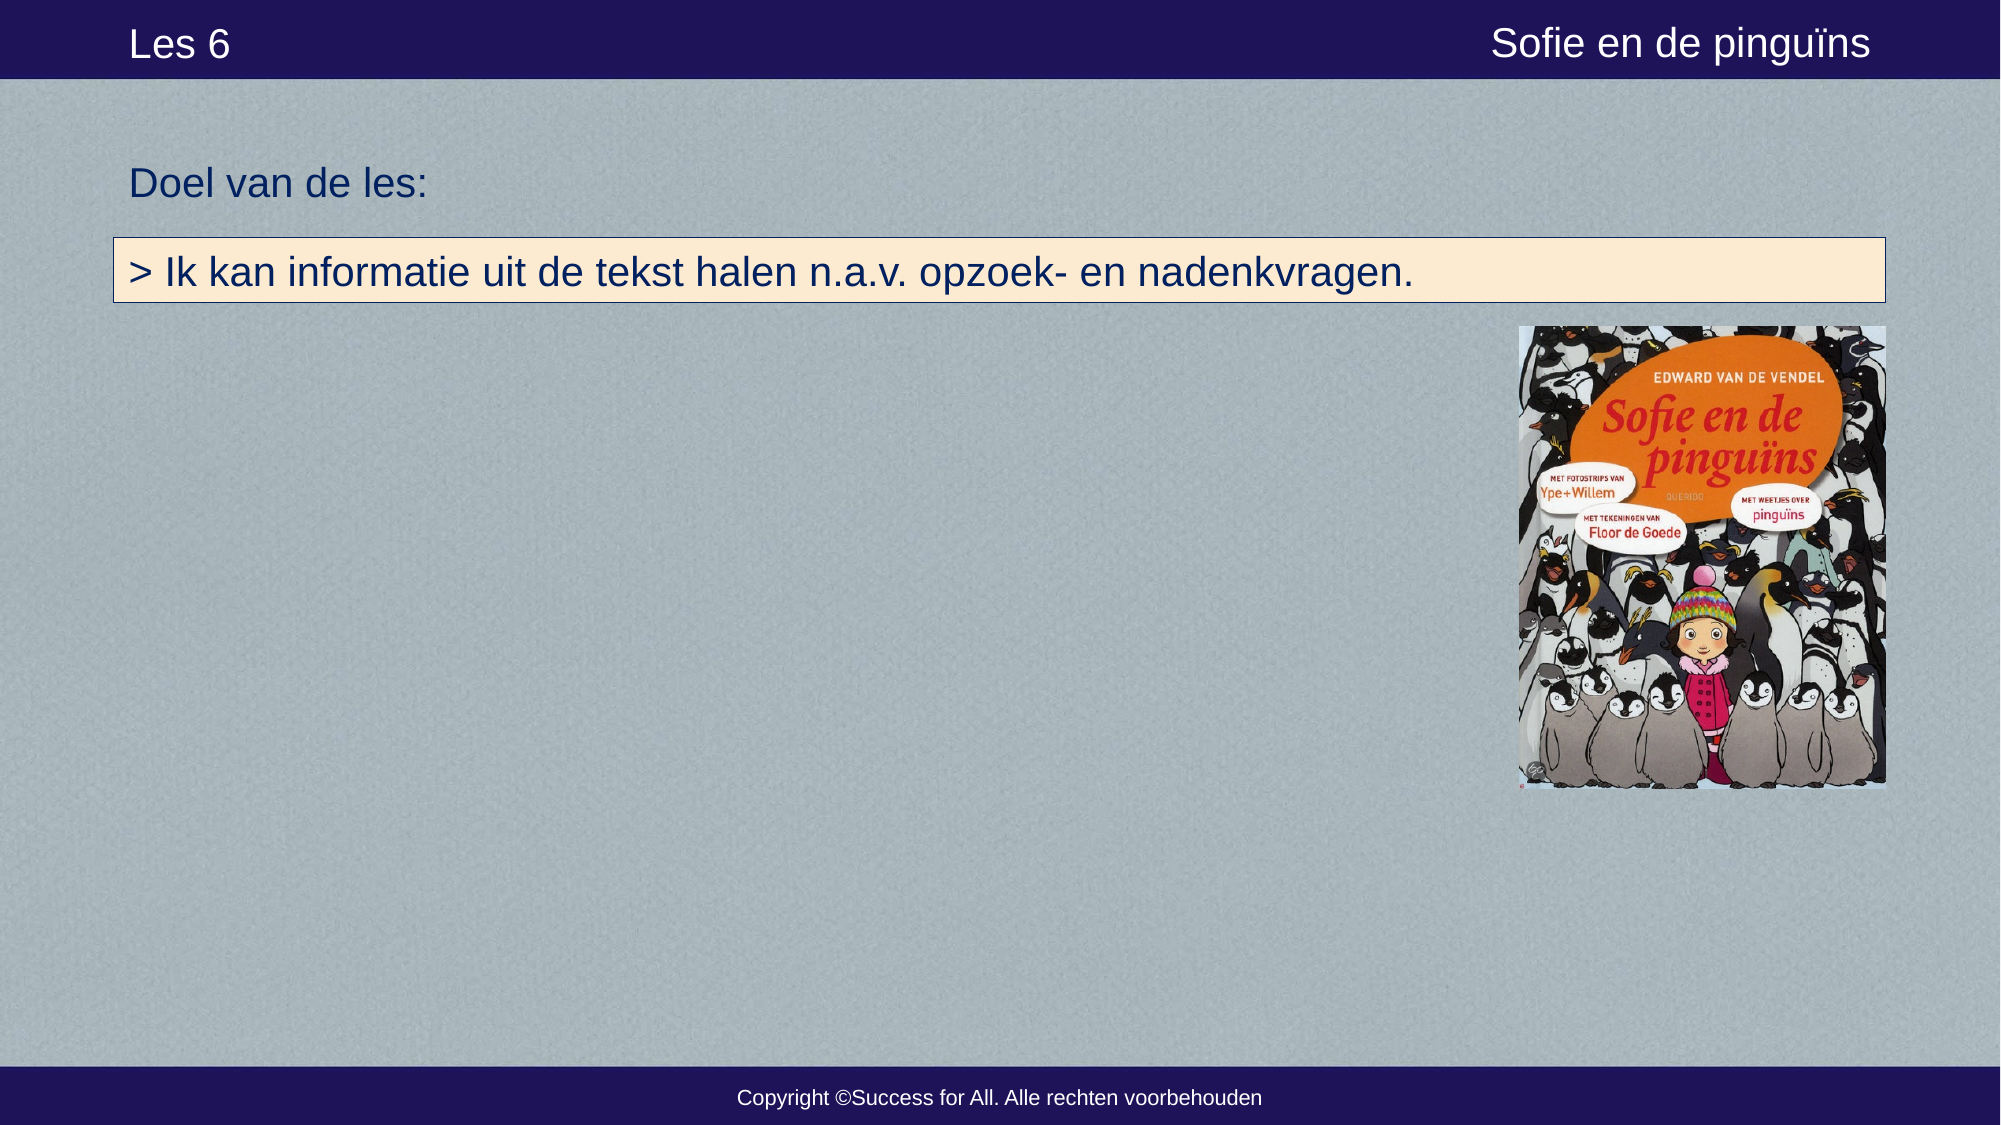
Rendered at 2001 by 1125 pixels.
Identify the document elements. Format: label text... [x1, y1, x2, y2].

text_box Copyright ©Success for All. Alle rechten voorbehouden [0, 1076, 2000, 1125]
text_box Les 6 [114, 9, 354, 75]
text_box Sofie en de pinguïns [999, 8, 1886, 73]
text_box > Ik kan informatie uit de tekst halen n.a.v. opzoek- en nadenkvragen. [113, 237, 1886, 303]
picture [0, 0, 2001, 1125]
text_box Doel van de les: [113, 148, 1635, 214]
